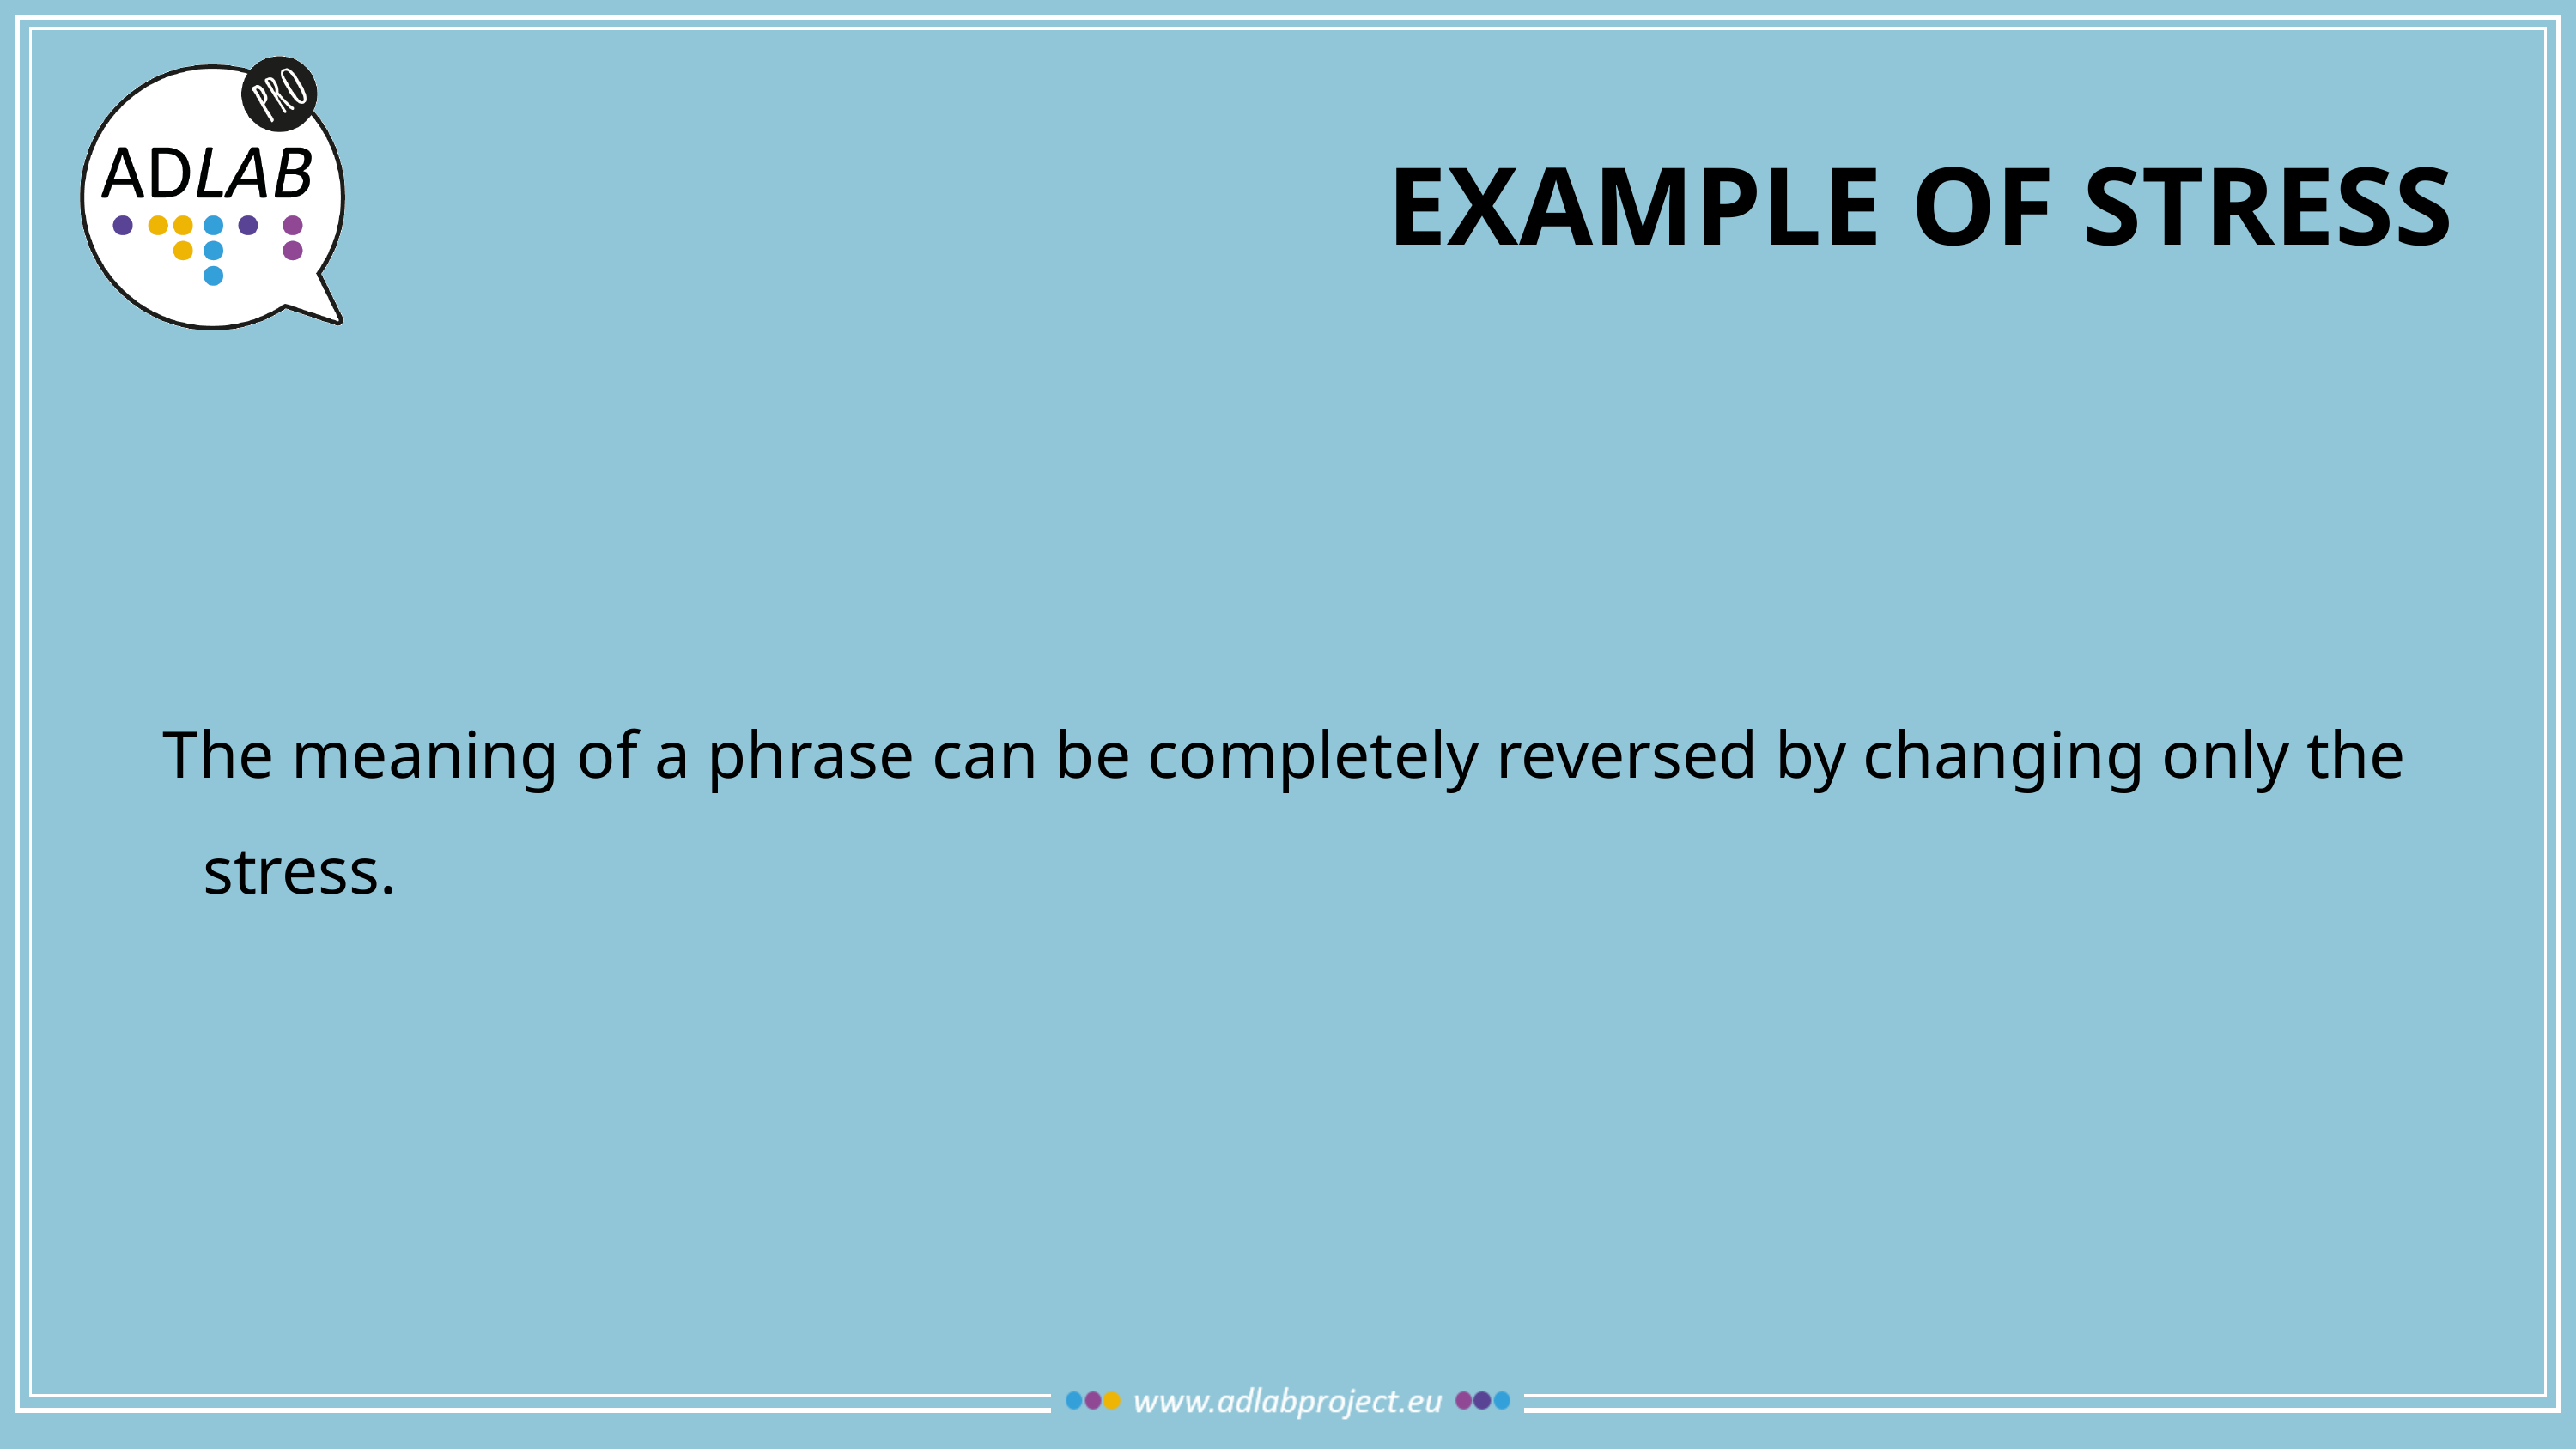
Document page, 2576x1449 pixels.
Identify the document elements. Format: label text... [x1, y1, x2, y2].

picture [72, 49, 353, 330]
title EXAMPLE OF STRESS [384, 70, 2467, 351]
picture [1051, 1385, 1524, 1429]
list The meaning of a phrase can be completely reversed by changing only the stress. [150, 431, 2467, 1385]
